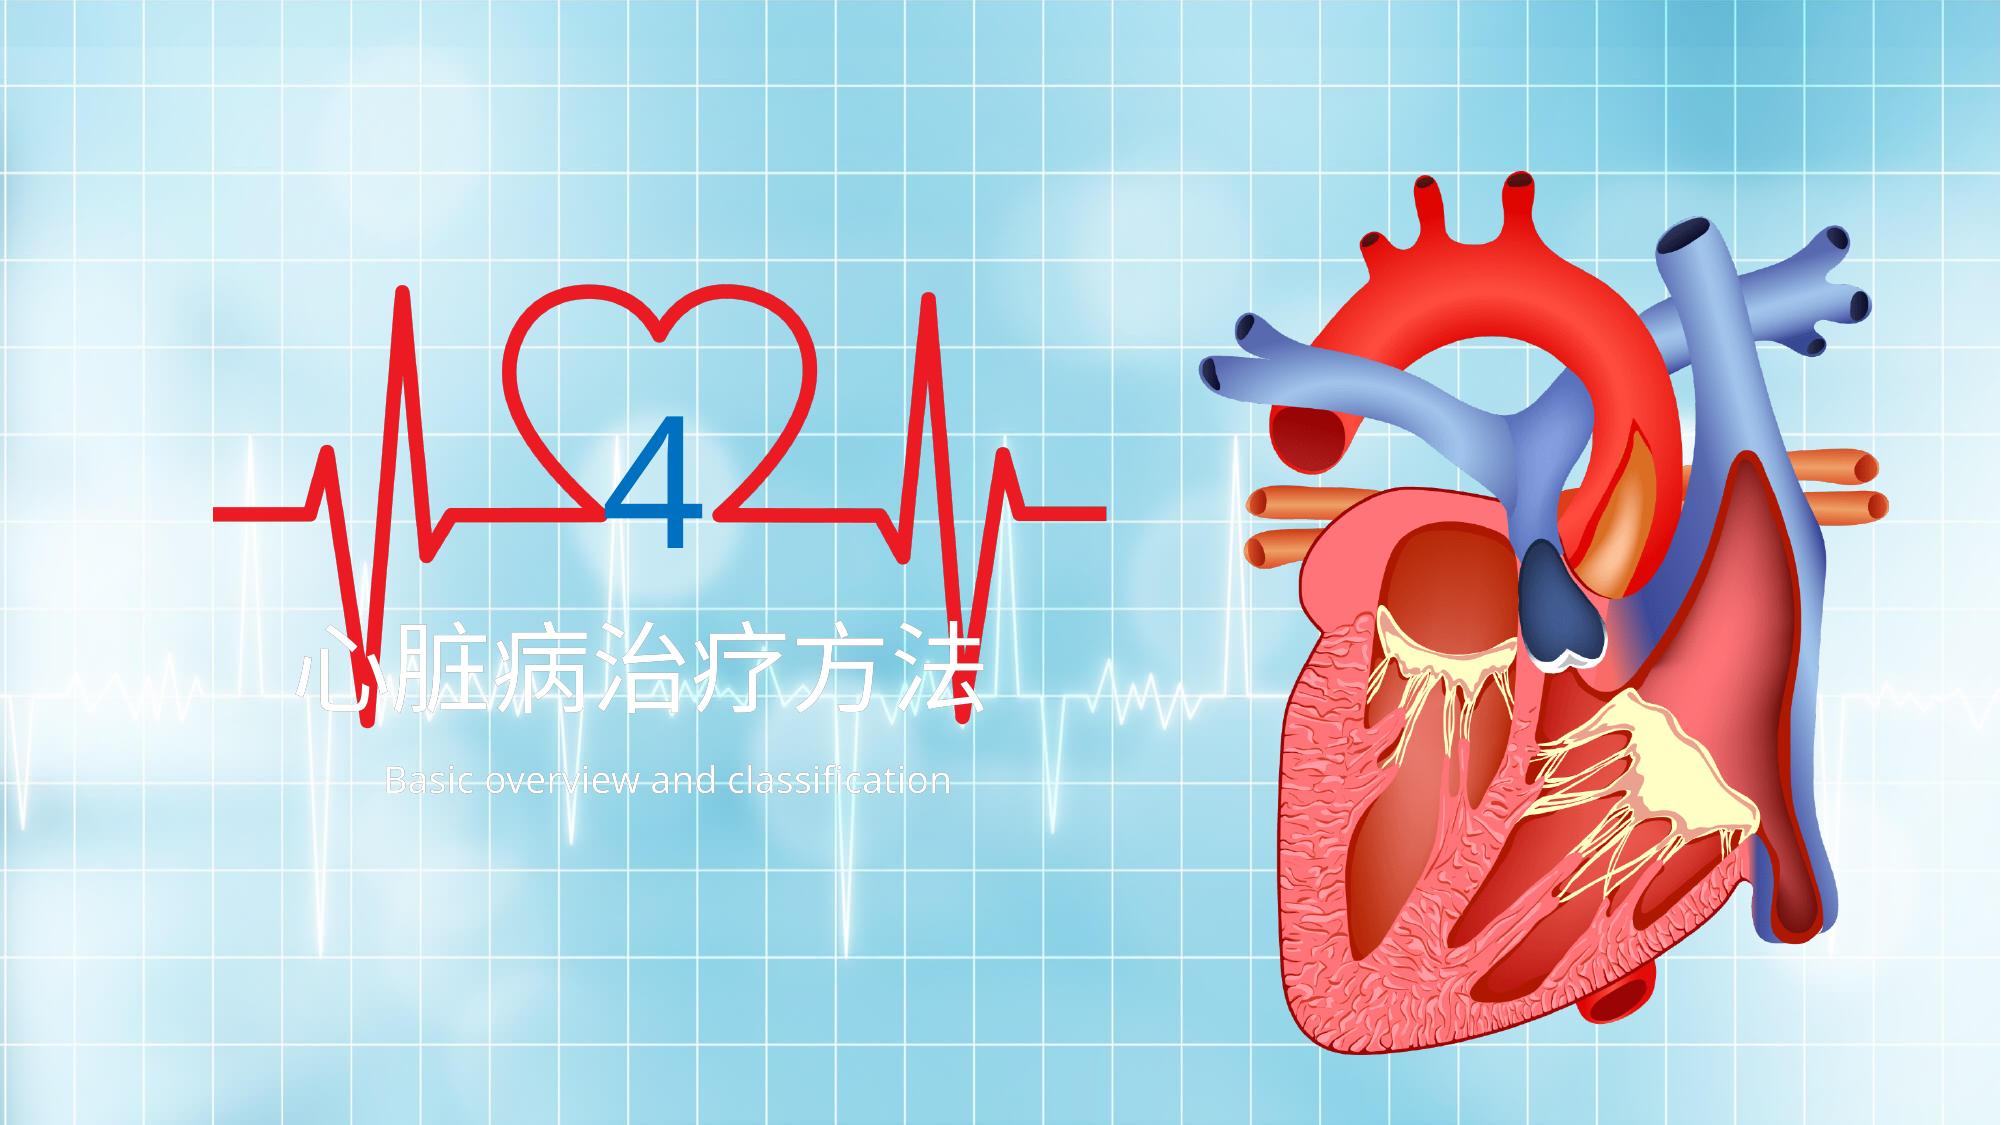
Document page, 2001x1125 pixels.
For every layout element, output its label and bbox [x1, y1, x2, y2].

picture [0, 0, 2000, 1125]
text_box [193, 274, 1126, 814]
